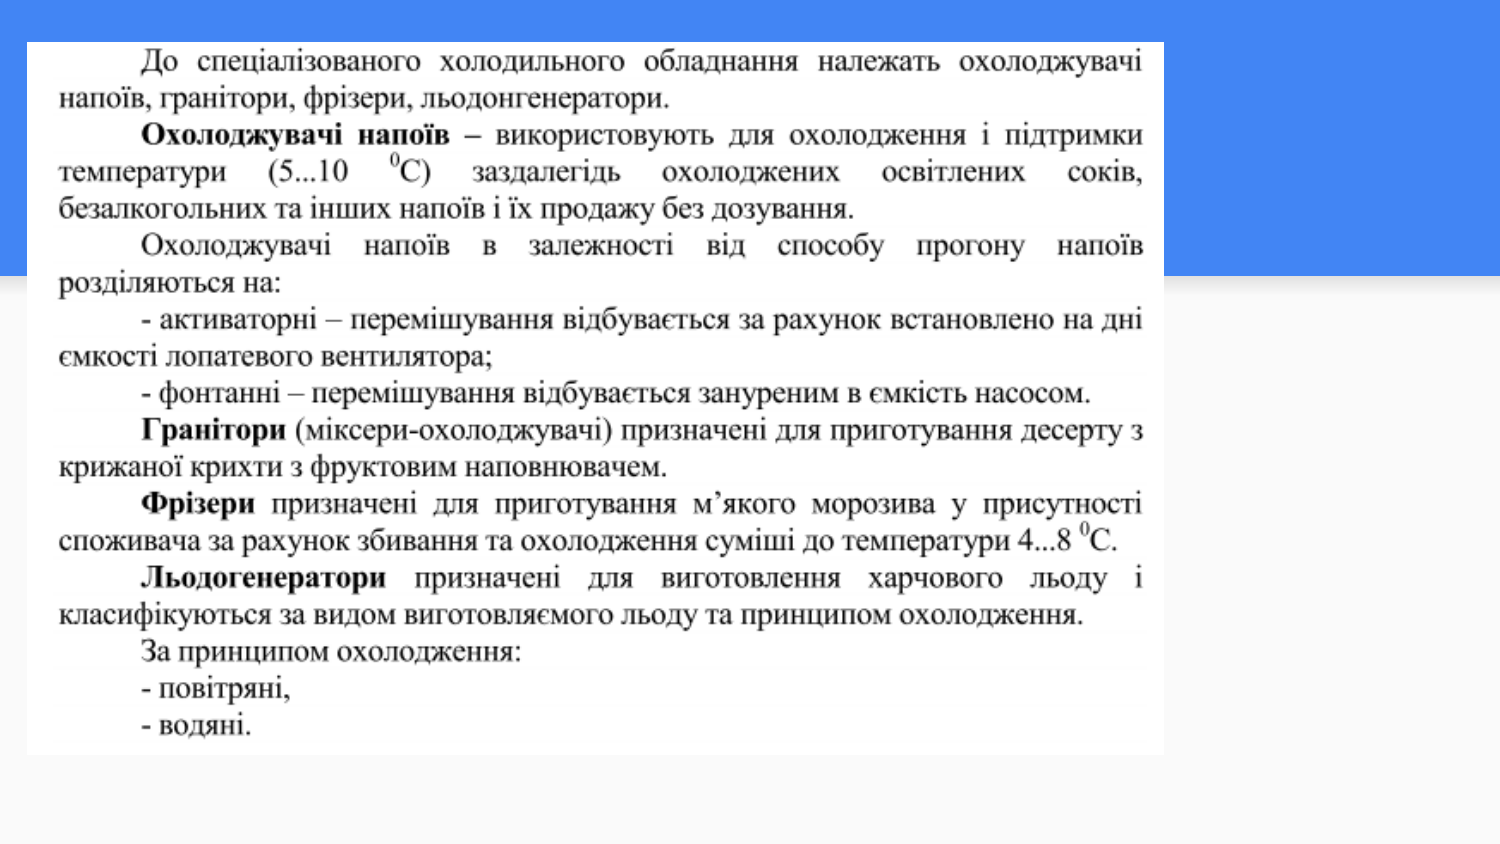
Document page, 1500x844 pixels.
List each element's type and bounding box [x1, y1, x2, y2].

picture [27, 42, 1164, 755]
